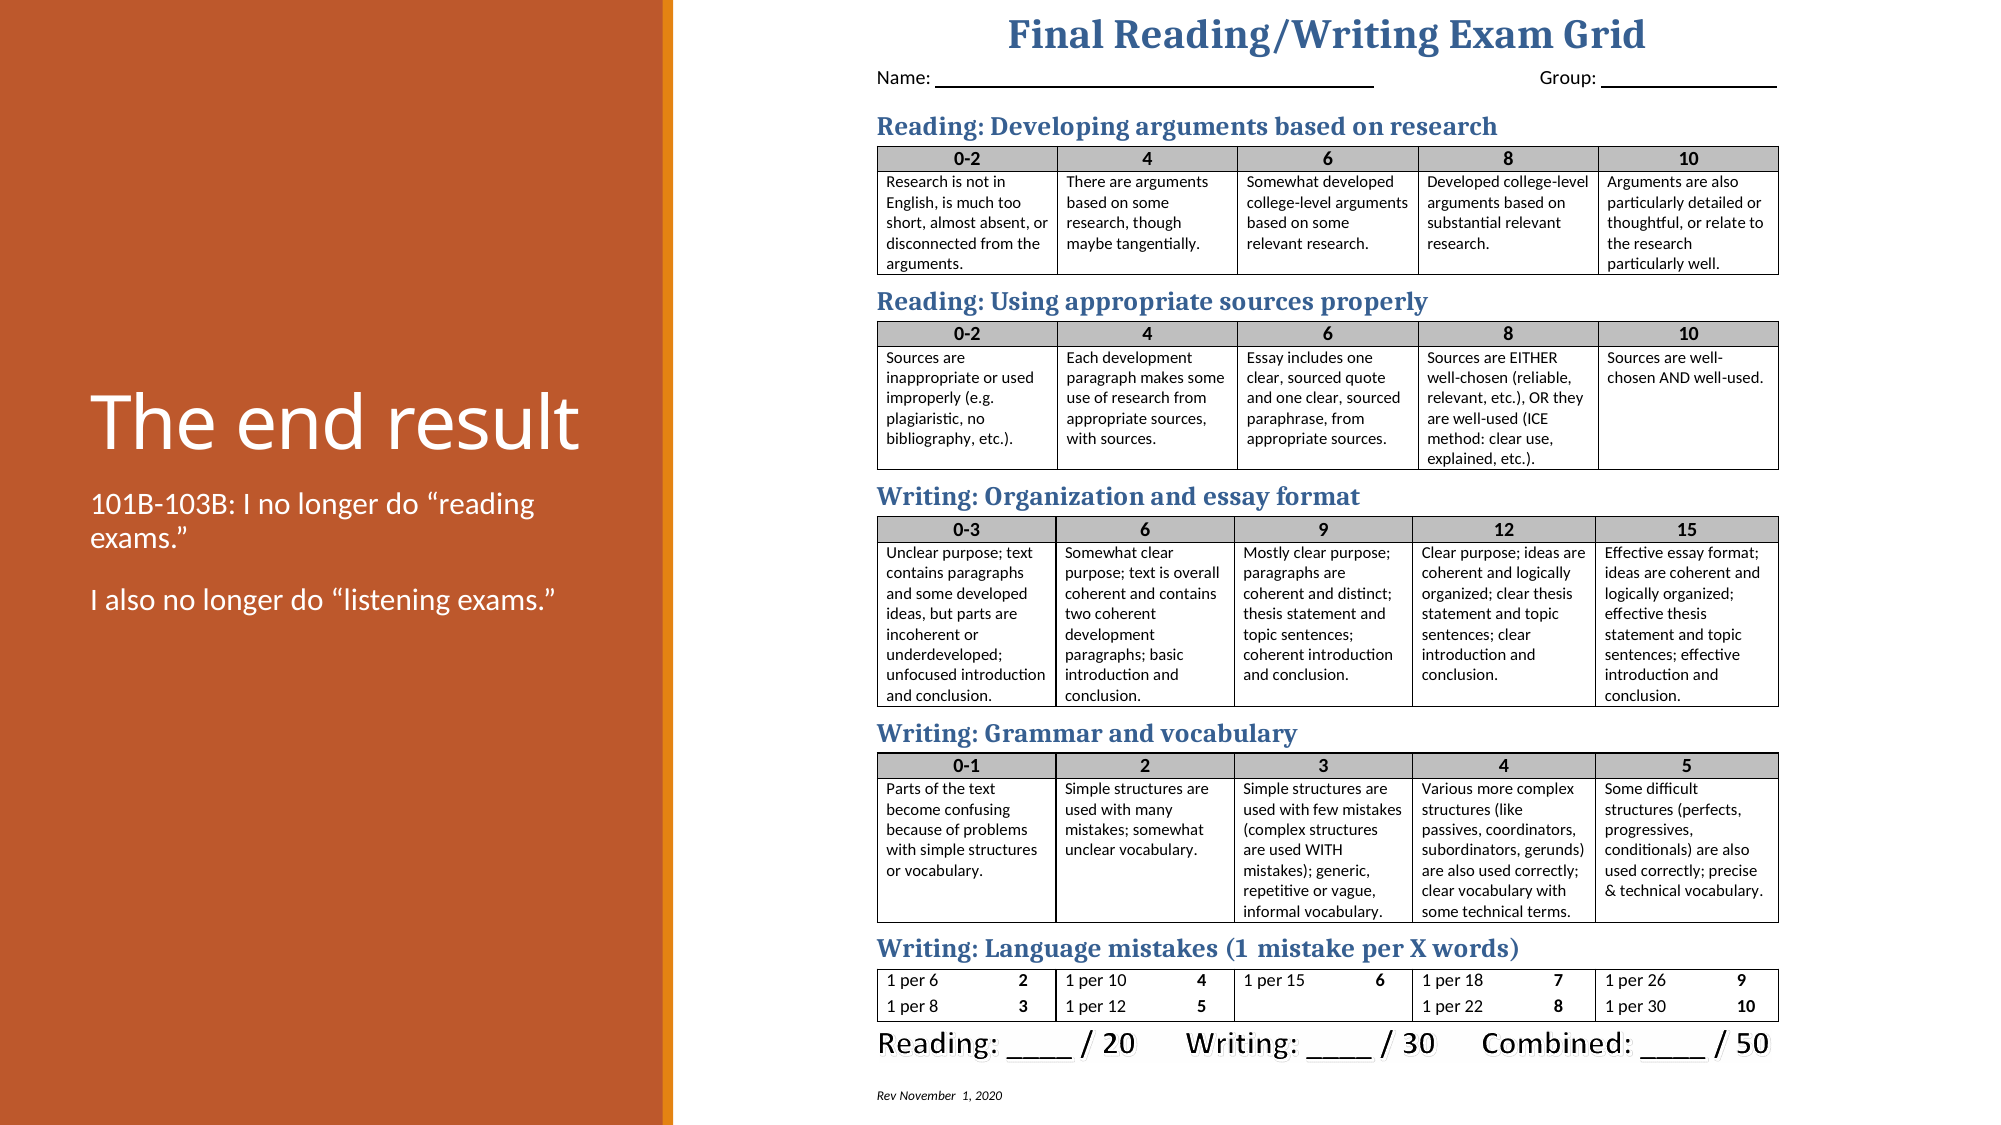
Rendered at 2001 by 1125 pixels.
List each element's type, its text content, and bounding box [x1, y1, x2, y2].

title The end result [75, 97, 600, 473]
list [876, 0, 1781, 1125]
list 101B-103B: I no longer do “reading exams.” I also no longer do “listening exams.” [75, 479, 600, 1035]
